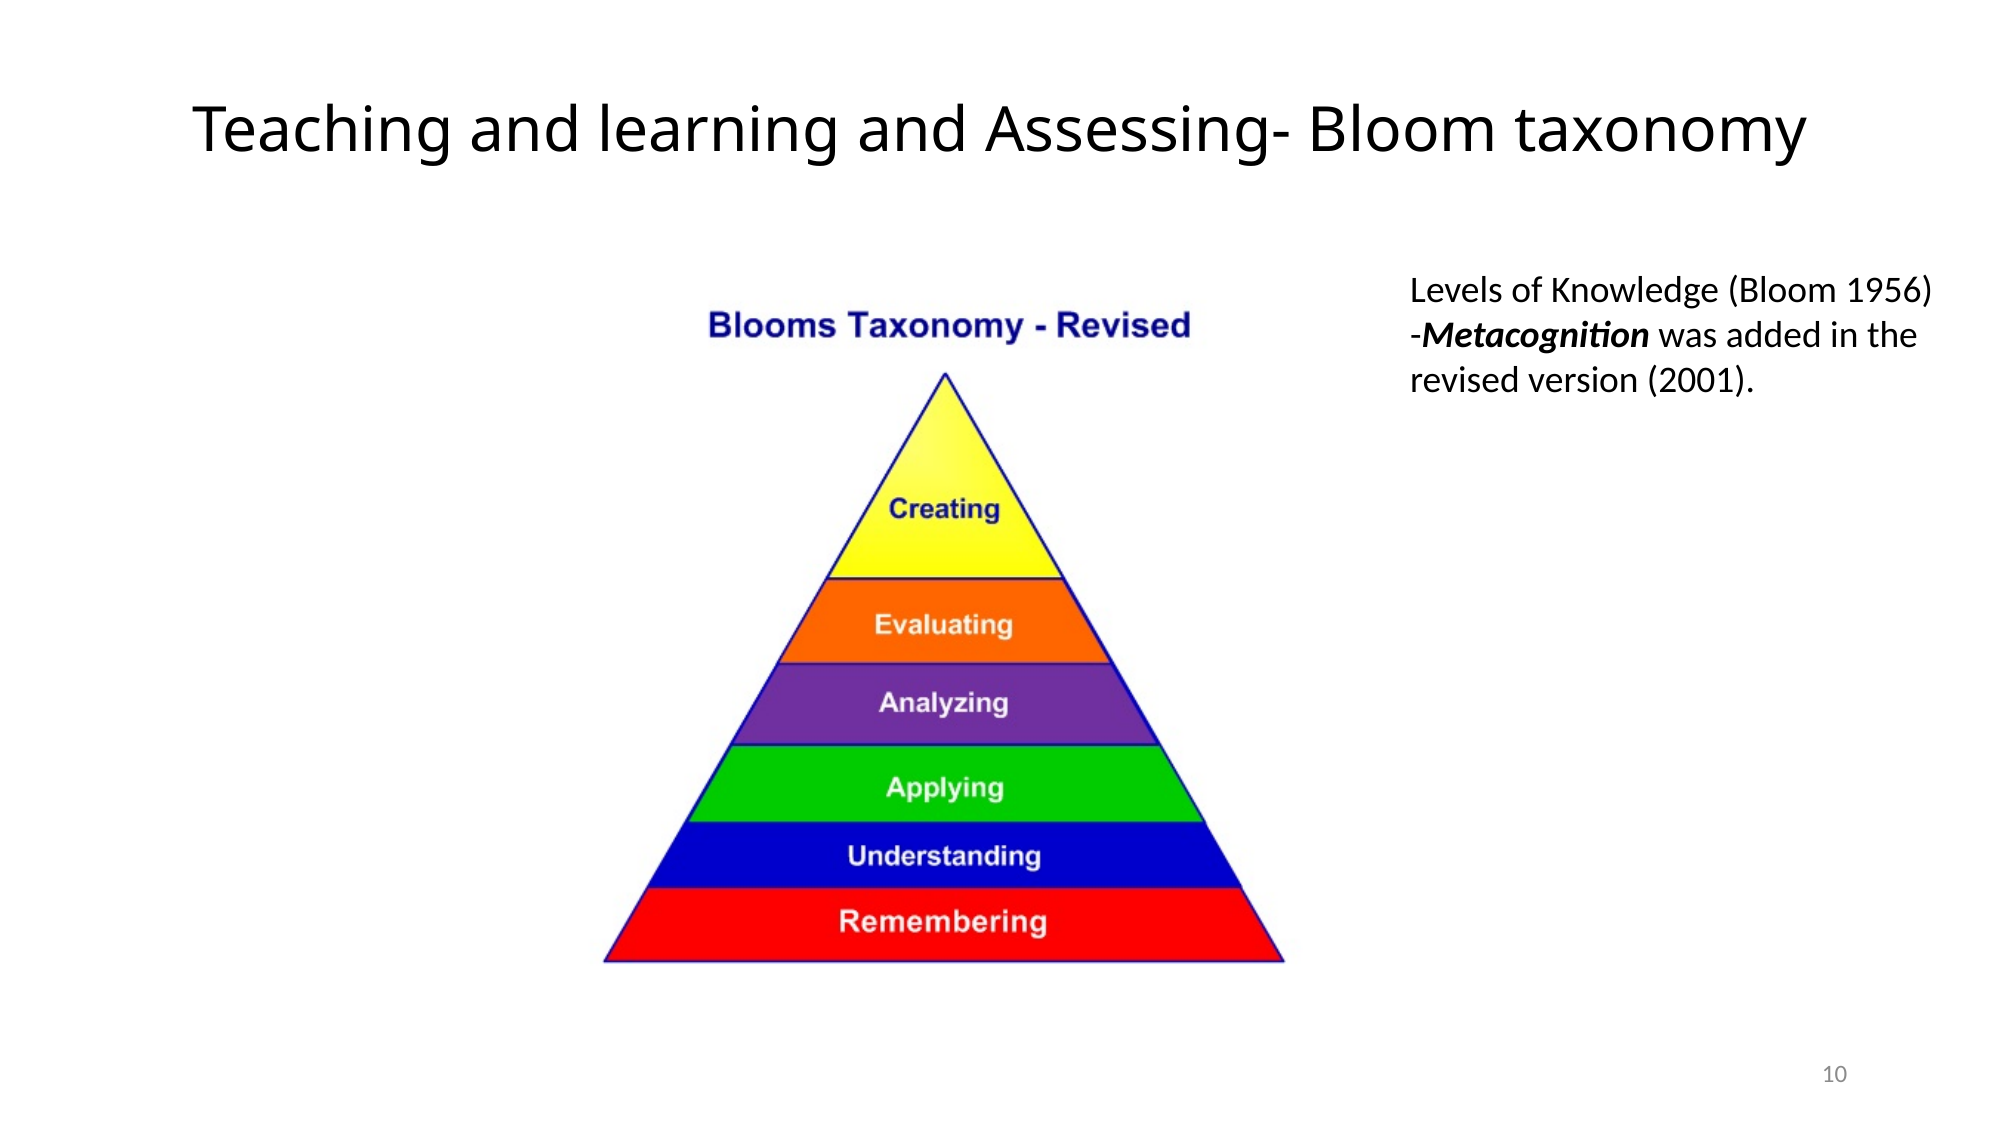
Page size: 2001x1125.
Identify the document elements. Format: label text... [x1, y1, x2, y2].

text_box Levels of Knowledge (Bloom 1956) -Metacognition was added in the revised version (2001). [1395, 257, 1957, 453]
slide_number 10 [1412, 1042, 1863, 1103]
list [567, 277, 1314, 992]
title Teaching and learning and Assessing- Bloom taxonomy [137, 59, 1863, 278]
